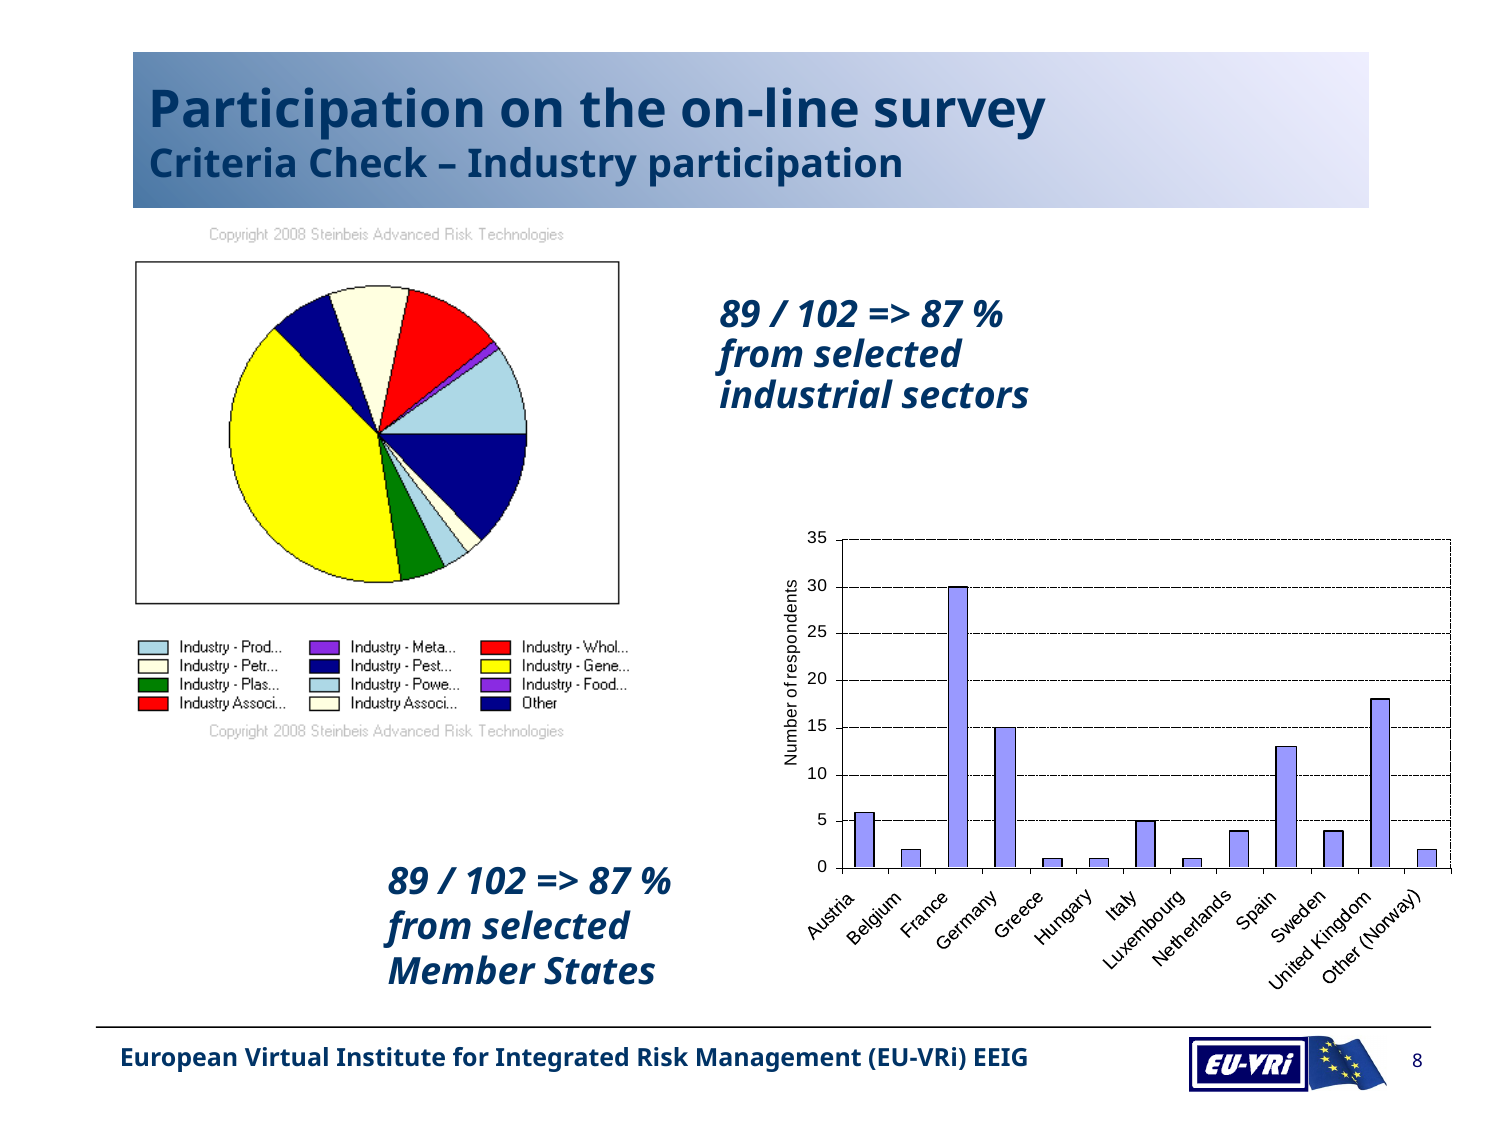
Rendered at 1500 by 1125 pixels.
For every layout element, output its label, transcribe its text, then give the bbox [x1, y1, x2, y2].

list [767, 488, 1468, 1030]
text_box 89 / 102 => 87 % from selected Member States [372, 849, 697, 1000]
title Participation on the on-line survey Criteria Check – Industry participation [133, 51, 1369, 209]
picture [118, 216, 653, 751]
list 89 / 102 => 87 % from selected industrial sectors [657, 286, 1218, 485]
picture [1189, 1035, 1387, 1092]
